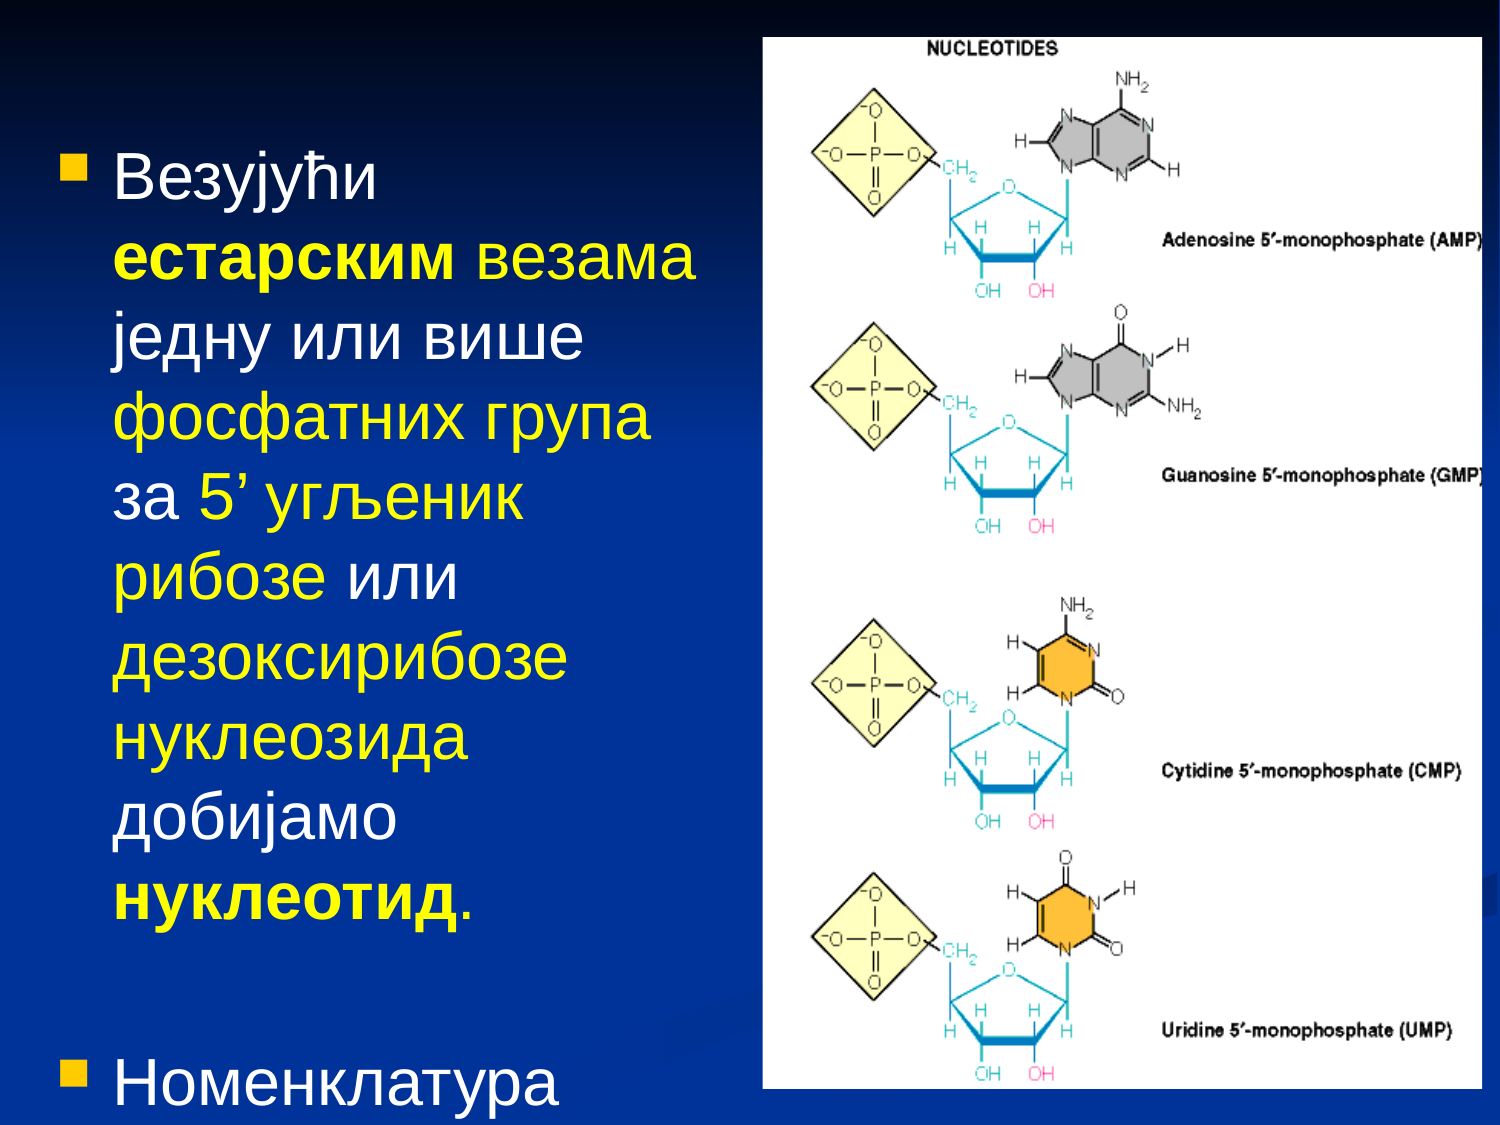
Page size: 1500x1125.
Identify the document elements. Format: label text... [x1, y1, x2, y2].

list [762, 37, 1483, 1089]
list Везујући естарским везама једну или више фосфатних група за 5’ угљеник рибозе или дезоксирибозе нуклеозида добијамо нуклеотид. Номенклатура нуклеотида [40, 125, 738, 1006]
